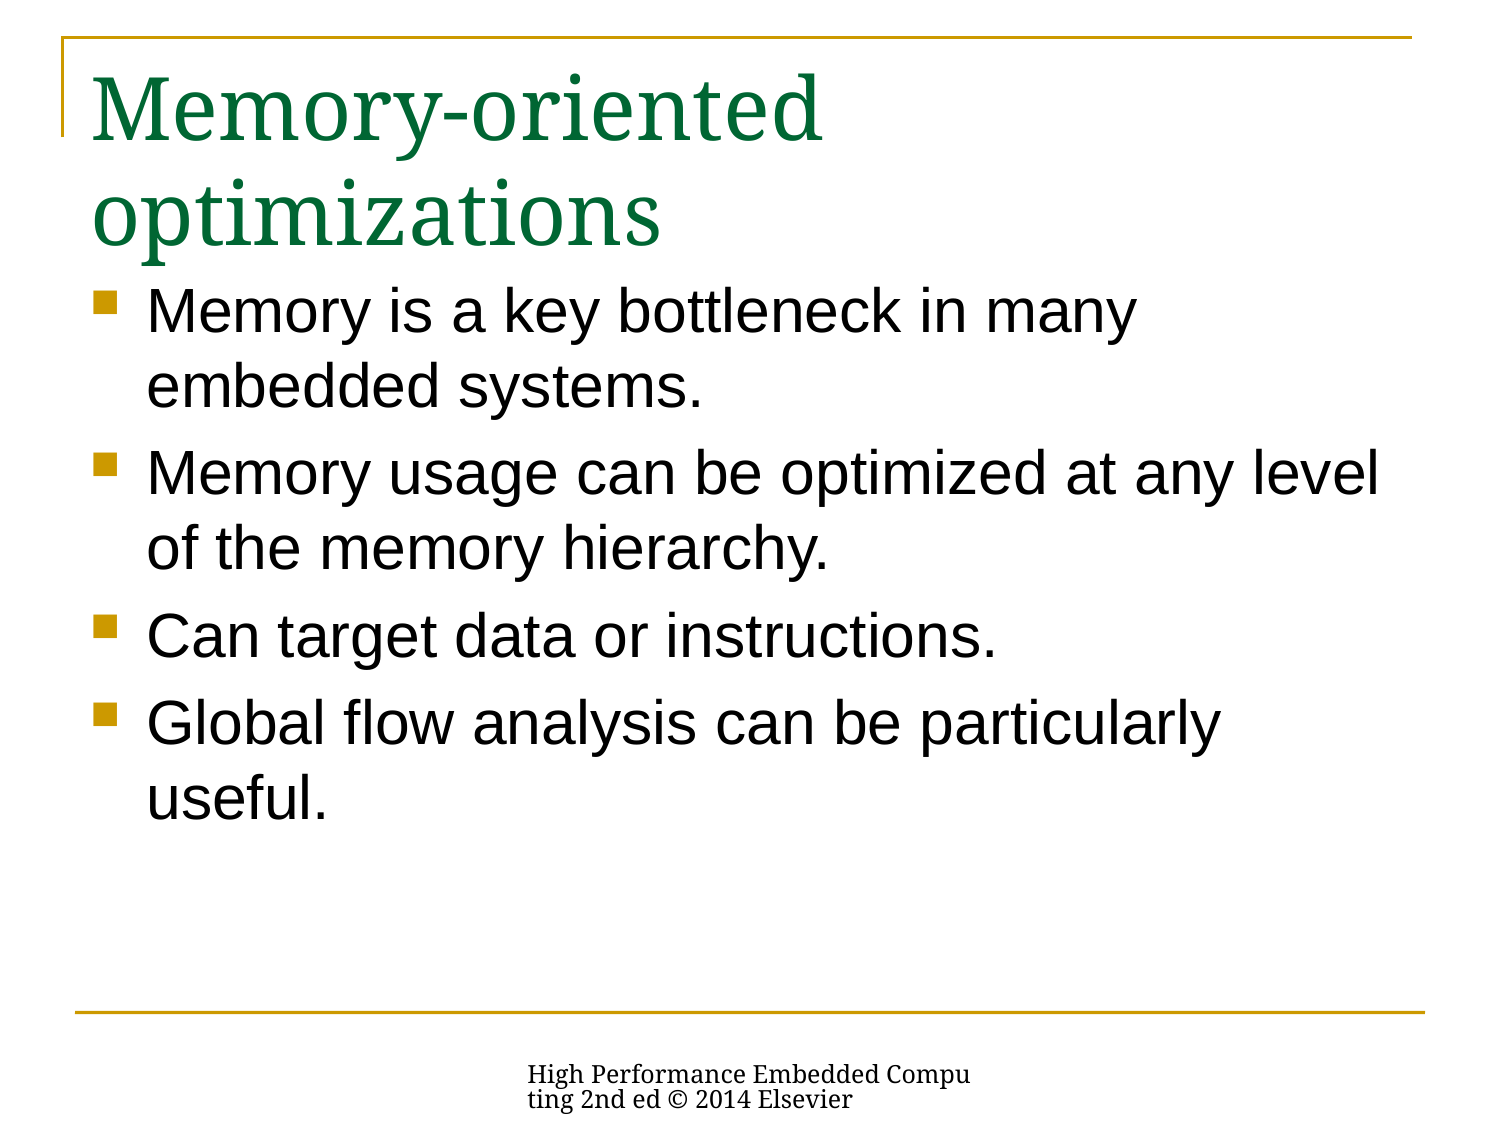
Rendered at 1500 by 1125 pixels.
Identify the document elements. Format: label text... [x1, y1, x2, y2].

footer High Performance Embedded Computing 2nd ed © 2014 Elsevier [512, 1025, 988, 1100]
title Memory-oriented optimizations [75, 45, 1425, 233]
list Memory is a key bottleneck in many embedded systems. Memory usage can be optimized at any level of the memory hierarchy. Can target data or instructions. Global flow analysis can be particularly useful. [75, 262, 1425, 1006]
